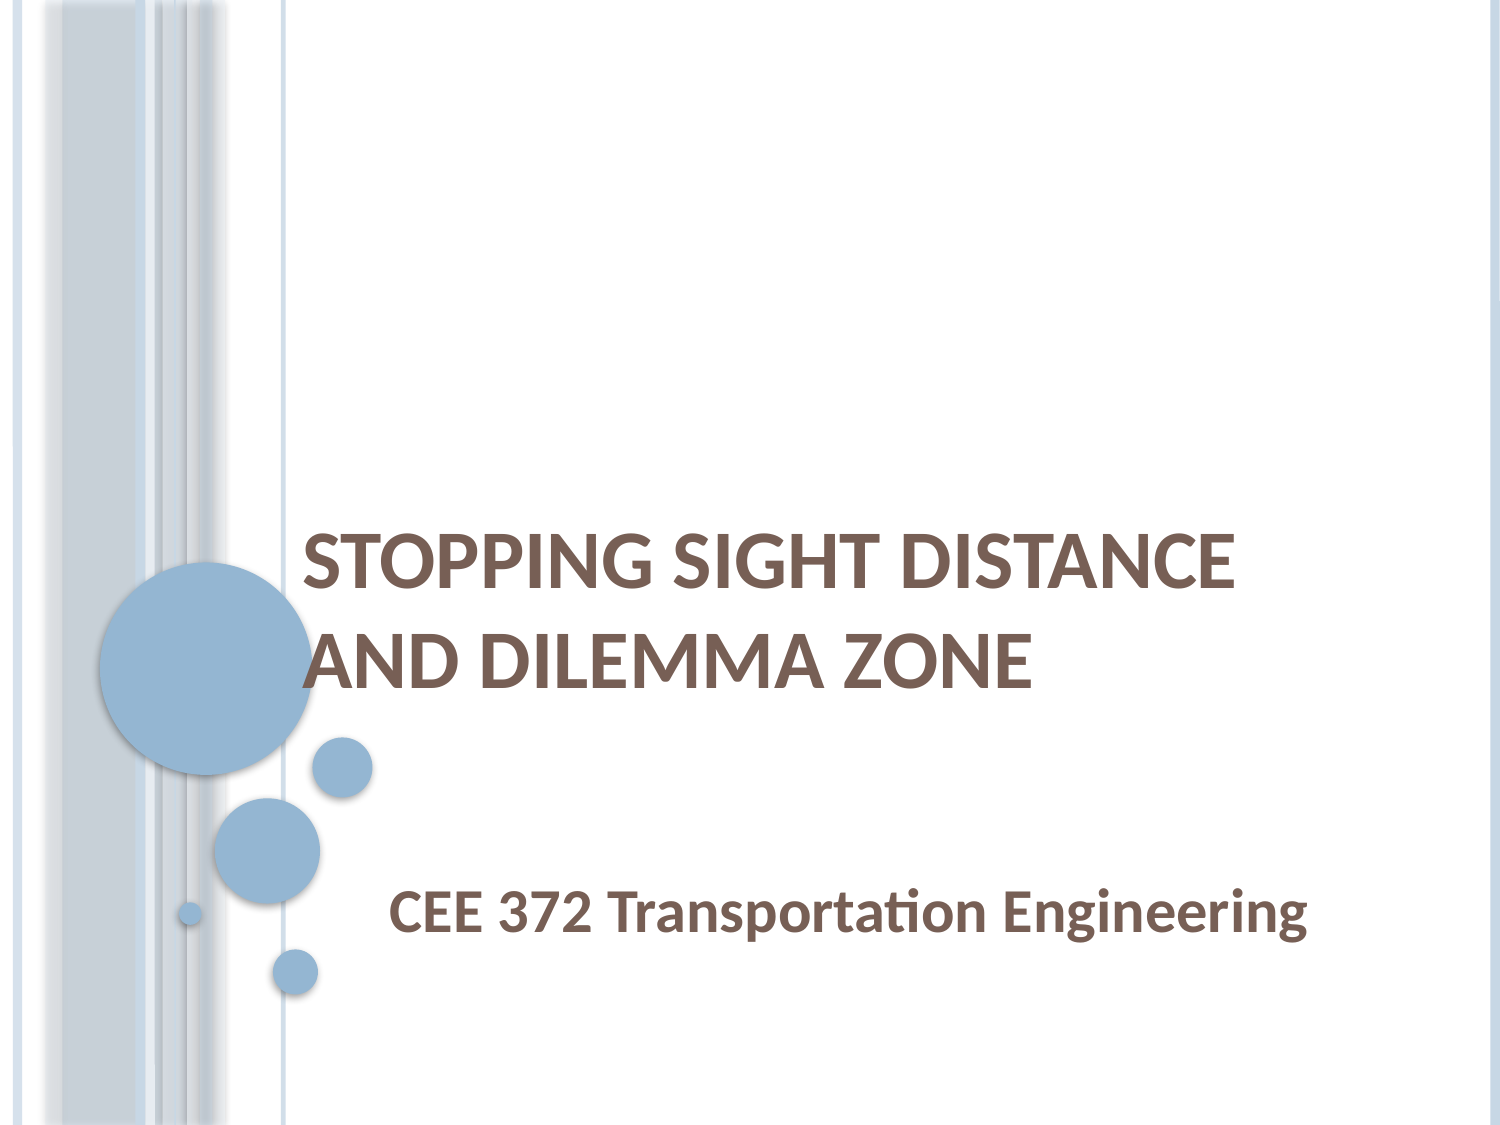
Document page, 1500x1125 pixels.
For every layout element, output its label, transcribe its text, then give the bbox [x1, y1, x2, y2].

title Stopping Sight Distance and Dilemma Zone [287, 247, 1463, 713]
subtitle CEE 372 Transportation Engineering [375, 862, 1388, 1046]
